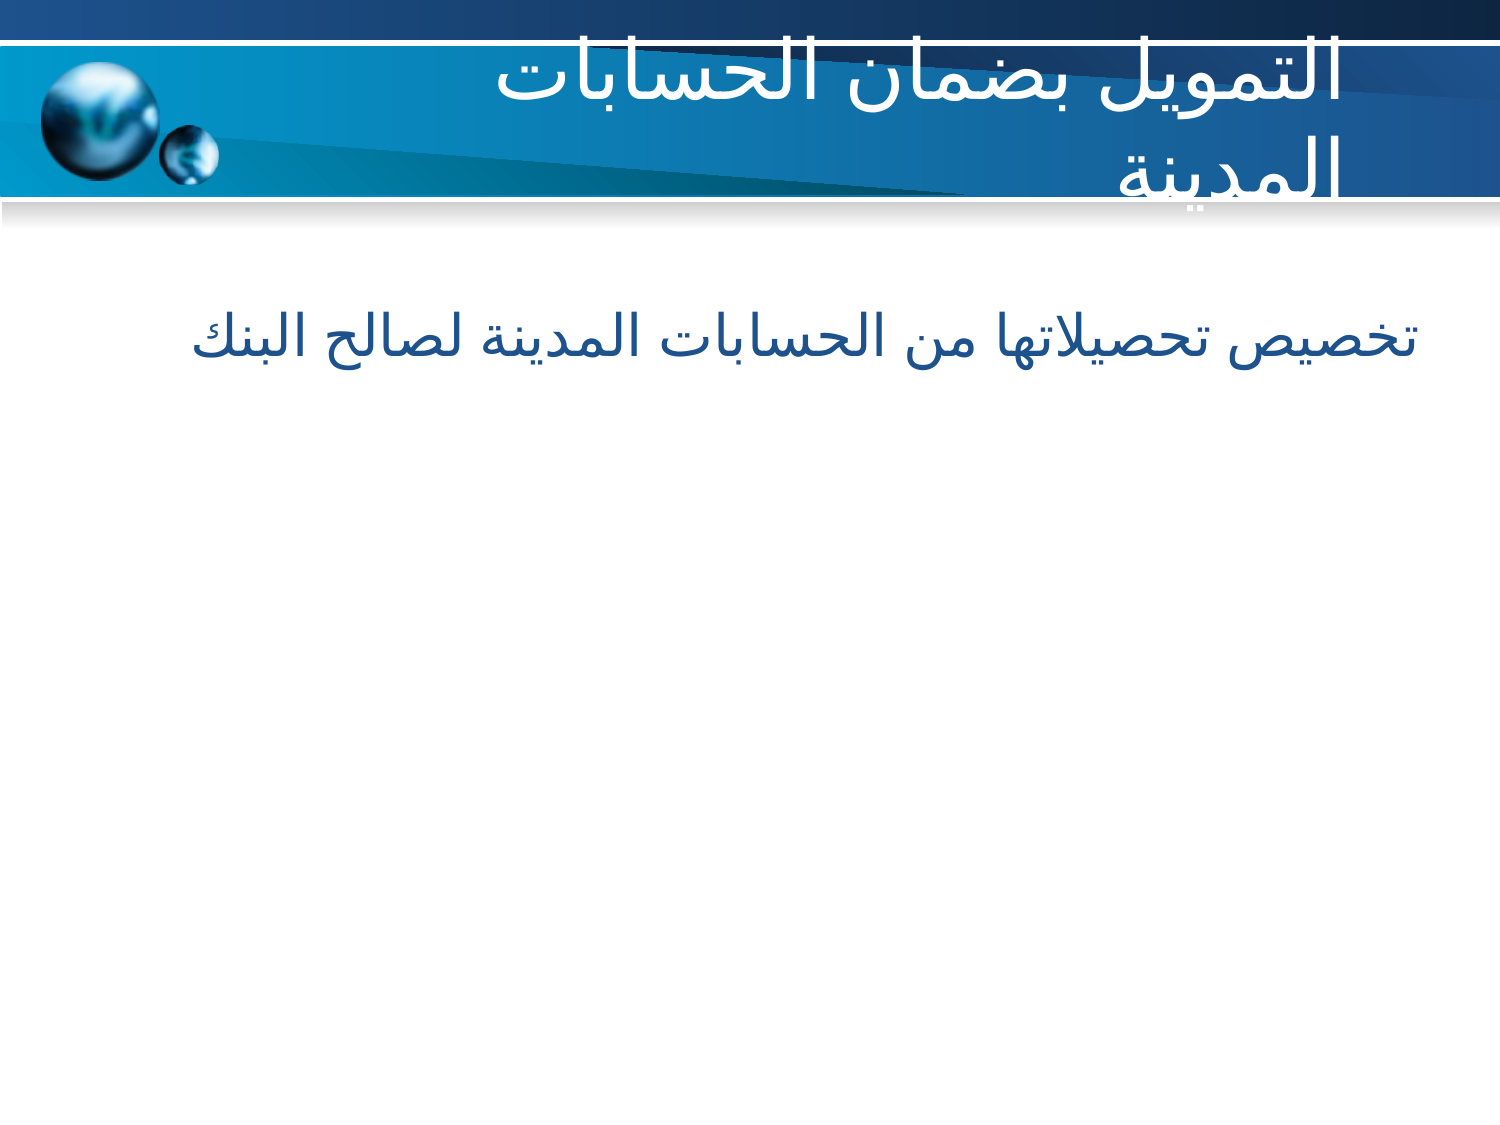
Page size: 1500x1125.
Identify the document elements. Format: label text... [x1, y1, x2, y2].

text_box تخصيص تحصيلاتها من الحسابات المدينة لصالح البنك [53, 290, 1436, 376]
picture [42, 63, 159, 180]
title التمويل بضمان الحسابات المدينة [274, 44, 1363, 188]
picture [160, 126, 218, 184]
